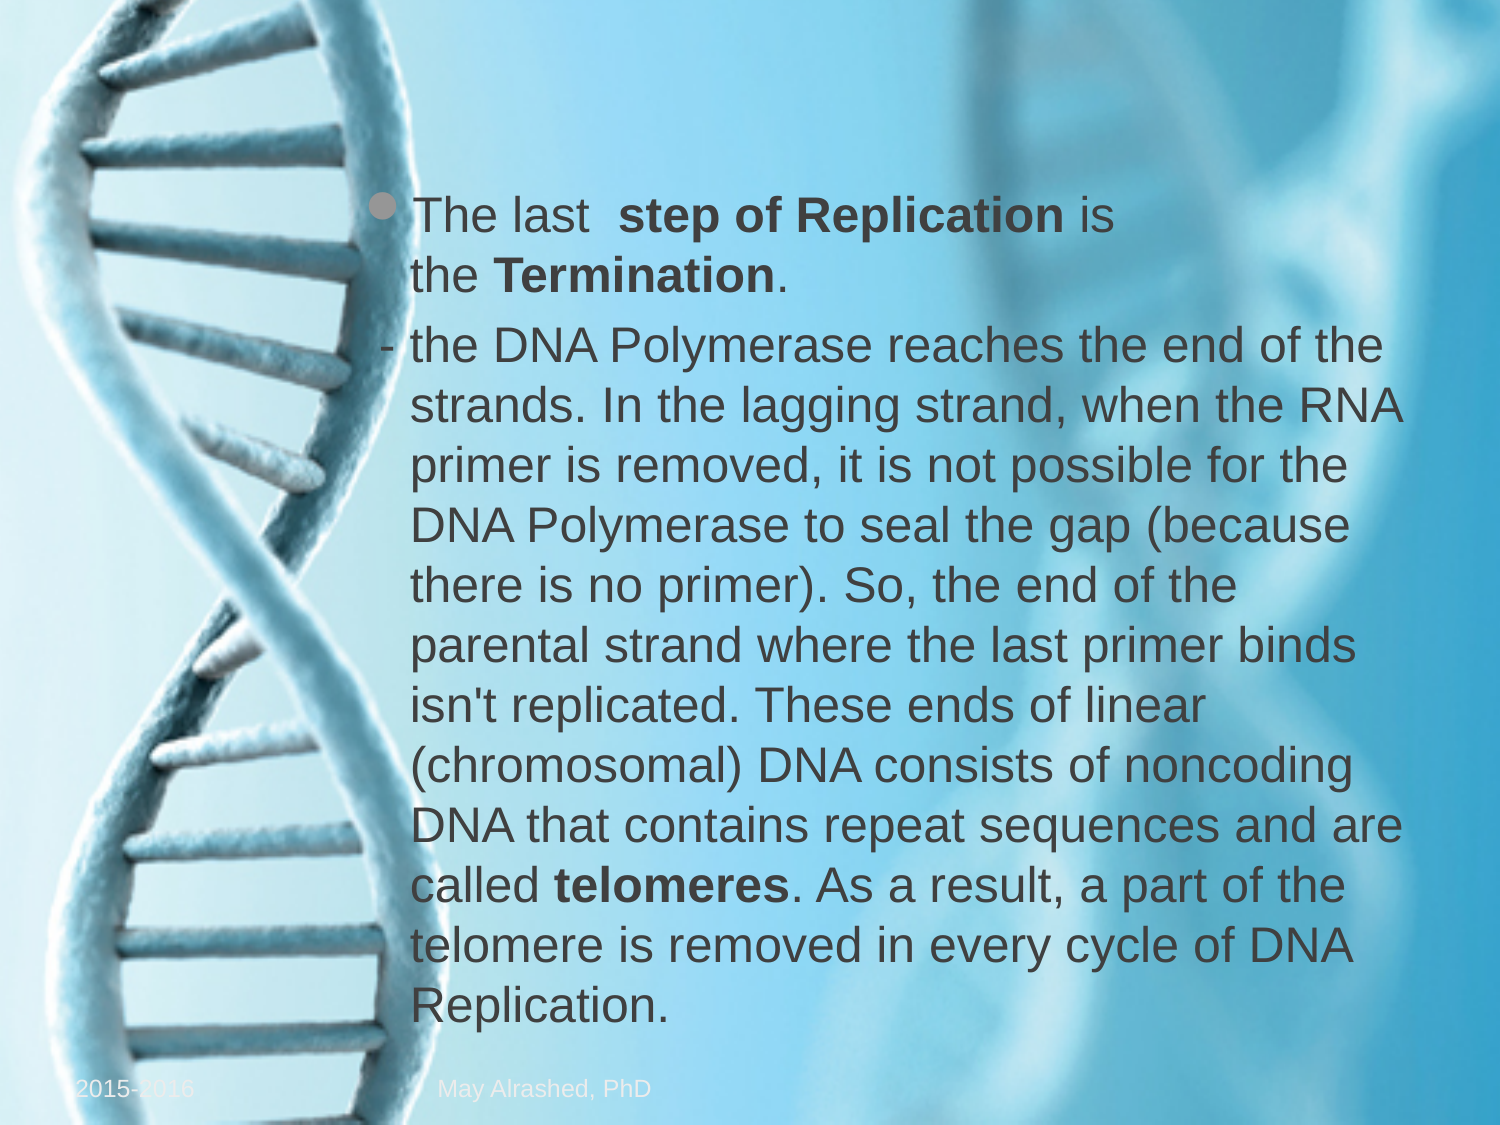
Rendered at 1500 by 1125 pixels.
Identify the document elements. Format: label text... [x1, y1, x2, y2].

picture [0, 0, 1500, 1125]
text_box The last step of Replication is the Termination. - the DNA Polymerase reaches the end of the strands. In the lagging strand, when the RNA primer is removed, it is not possible for the DNA Polymerase to seal the gap (because there is no primer). So, the end of the parental strand where the last primer binds isn't replicated. These ends of linear (chromosomal) DNA consists of noncoding DNA that contains repeat sequences and are called telomeres. As a result, a part of the telomere is removed in every cycle of DNA Replication. [350, 174, 1425, 1043]
footer May Alrashed, PhD [437, 1043, 988, 1103]
slide_number 2015-2016 [75, 1042, 425, 1103]
